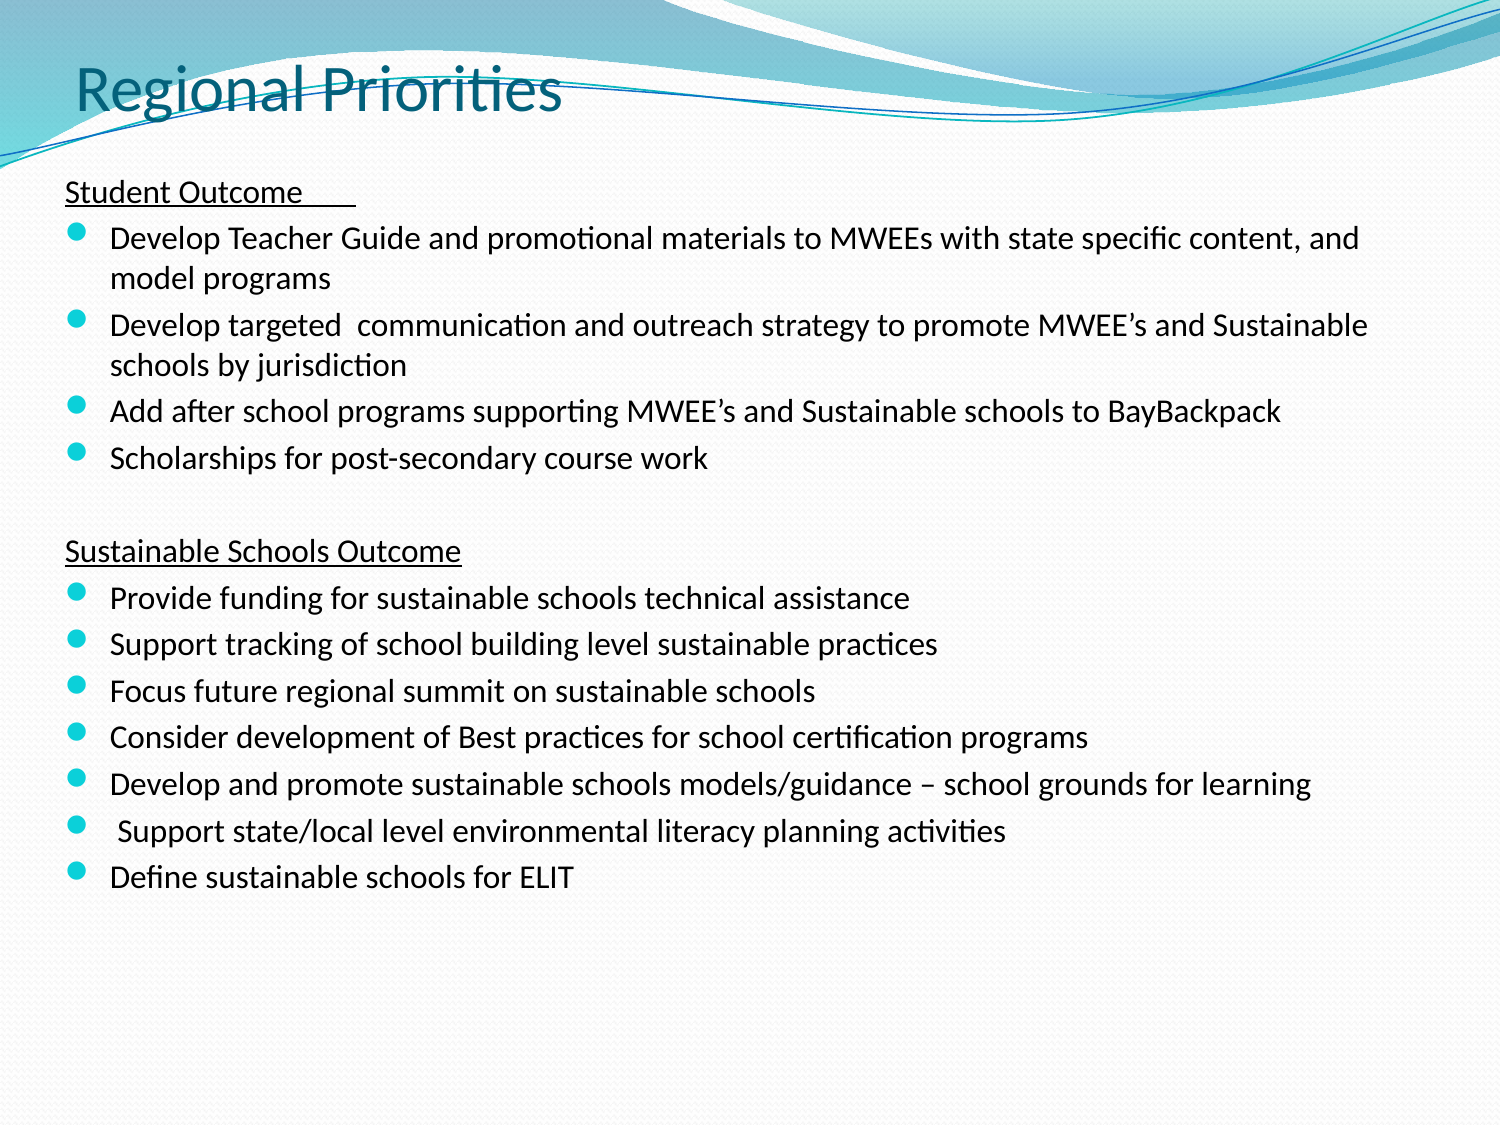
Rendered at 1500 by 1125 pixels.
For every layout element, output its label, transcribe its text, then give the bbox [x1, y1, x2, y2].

list Student Outcome Develop Teacher Guide and promotional materials to MWEEs with state specific content, and model programs Develop targeted communication and outreach strategy to promote MWEE’s and Sustainable schools by jurisdiction Add after school programs supporting MWEE’s and Sustainable schools to BayBackpack Scholarships for post-secondary course work Sustainable Schools Outcome Provide funding for sustainable schools technical assistance Support tracking of school building level sustainable practices Focus future regional summit on sustainable schools Consider development of Best practices for school certification programs Develop and promote sustainable schools models/guidance – school grounds for learning Support state/local level environmental literacy planning activities Define sustainable schools for ELIT [50, 162, 1438, 1075]
title Regional Priorities [75, 37, 1425, 125]
